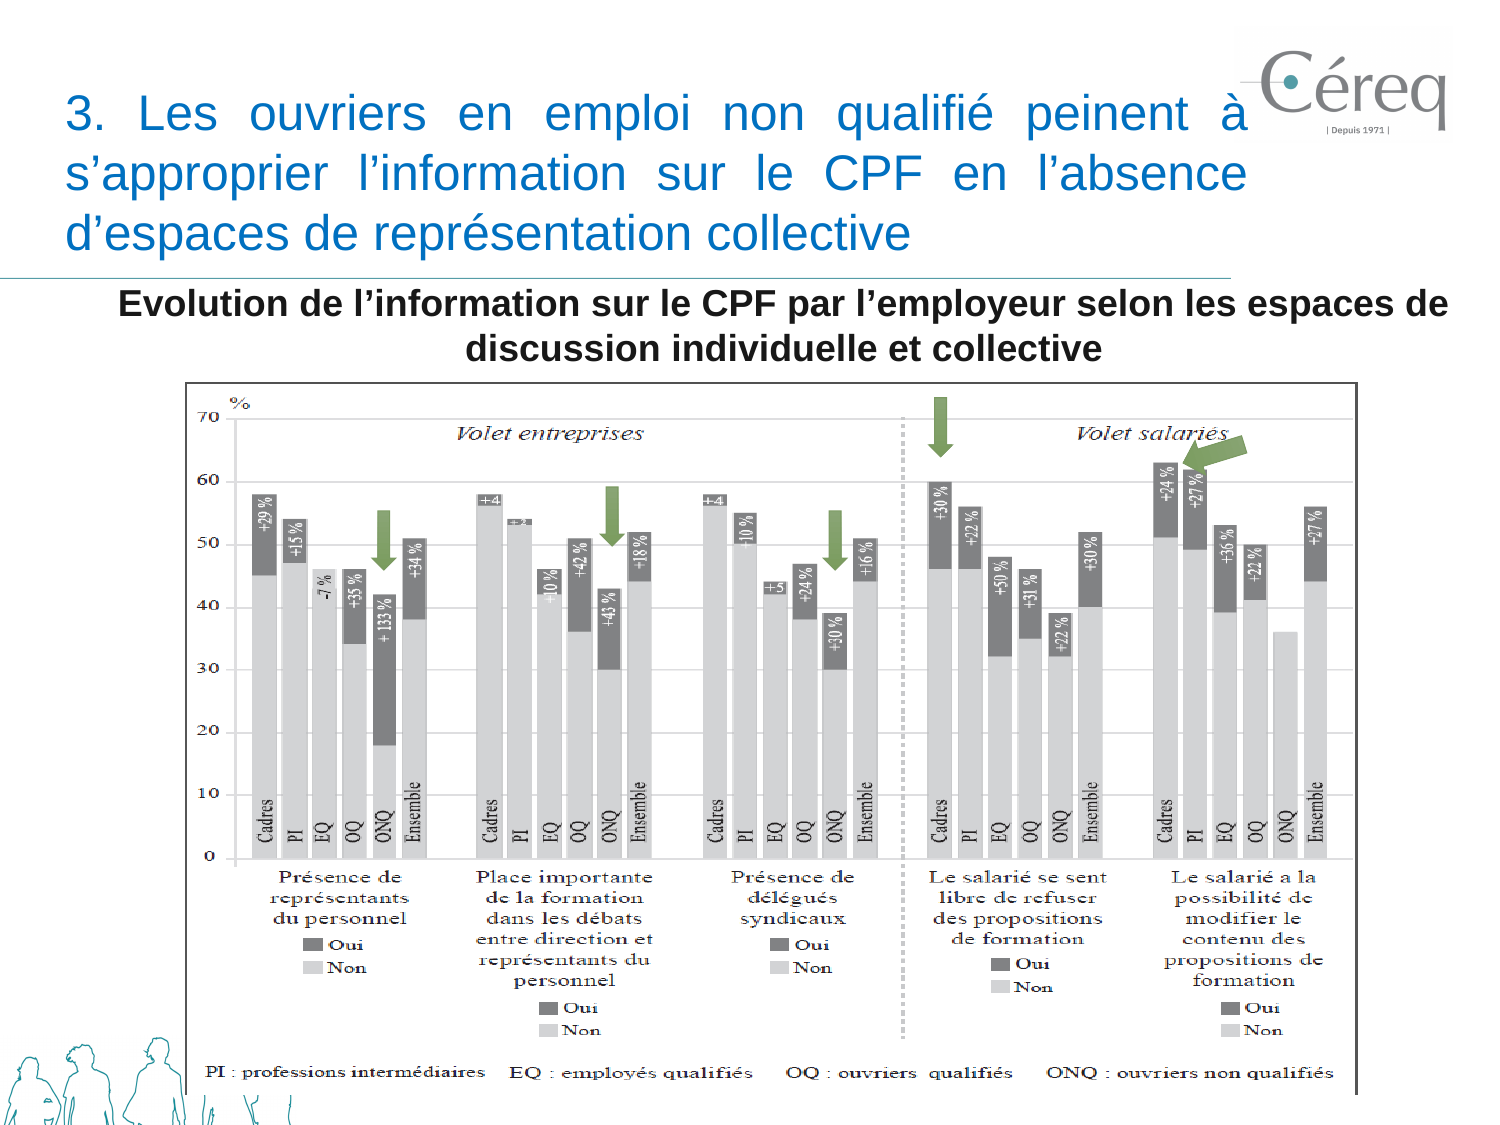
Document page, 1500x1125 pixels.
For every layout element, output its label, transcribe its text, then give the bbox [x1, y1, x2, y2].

text_box Evolution de l’information sur le CPF par l’employeur selon les espaces de discussion individuelle et collective [90, 271, 1478, 737]
picture [0, 382, 1358, 1125]
title 3. Les ouvriers en emploi non qualifié peinent à s’approprier l’information sur le CPF en l’absence d’espaces de représentation collective [50, 61, 1264, 280]
picture [1234, 26, 1453, 143]
